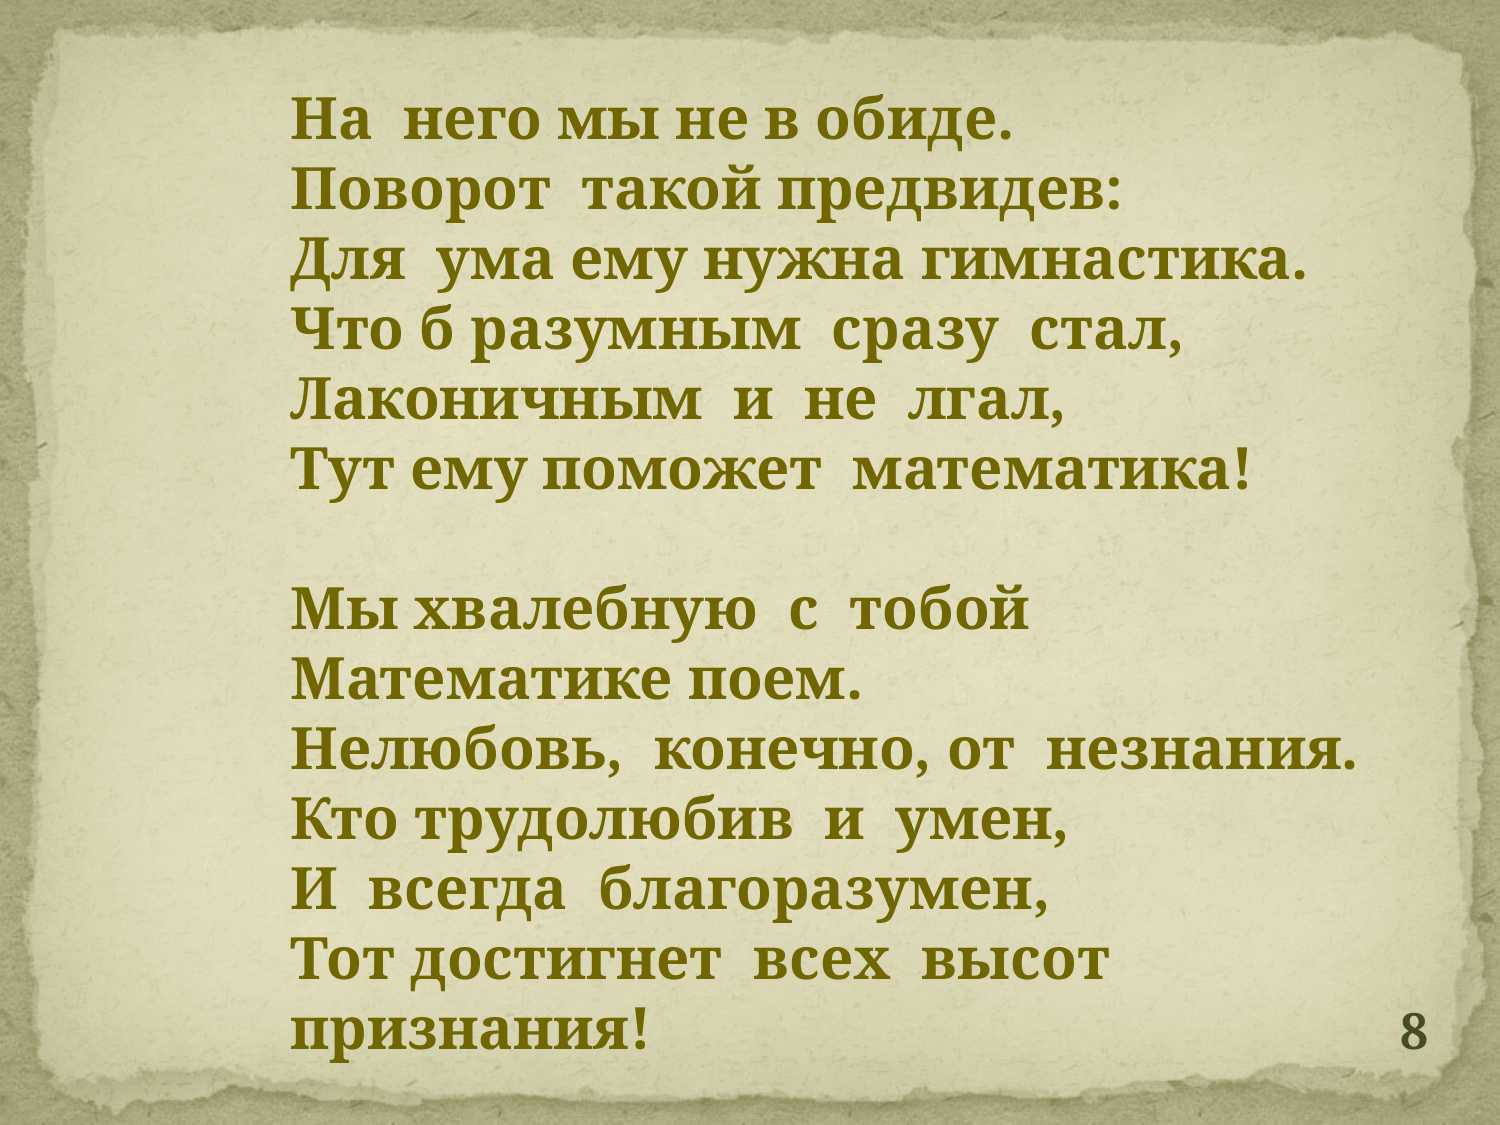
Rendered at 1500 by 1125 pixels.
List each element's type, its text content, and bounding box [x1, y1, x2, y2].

slide_number 8 [1364, 996, 1465, 1072]
text_box На него мы не в обиде. Поворот такой предвидев: Для ума ему нужна гимнастика. Что б разумным сразу стал, Лаконичным и не лгал, Тут ему поможет математика! Мы хвалебную с тобой Математике поем. Нелюбовь, конечно, от незнания. Кто трудолюбив и умен, И всегда благоразумен, Тот достигнет всех высот признания! [275, 73, 1430, 1069]
